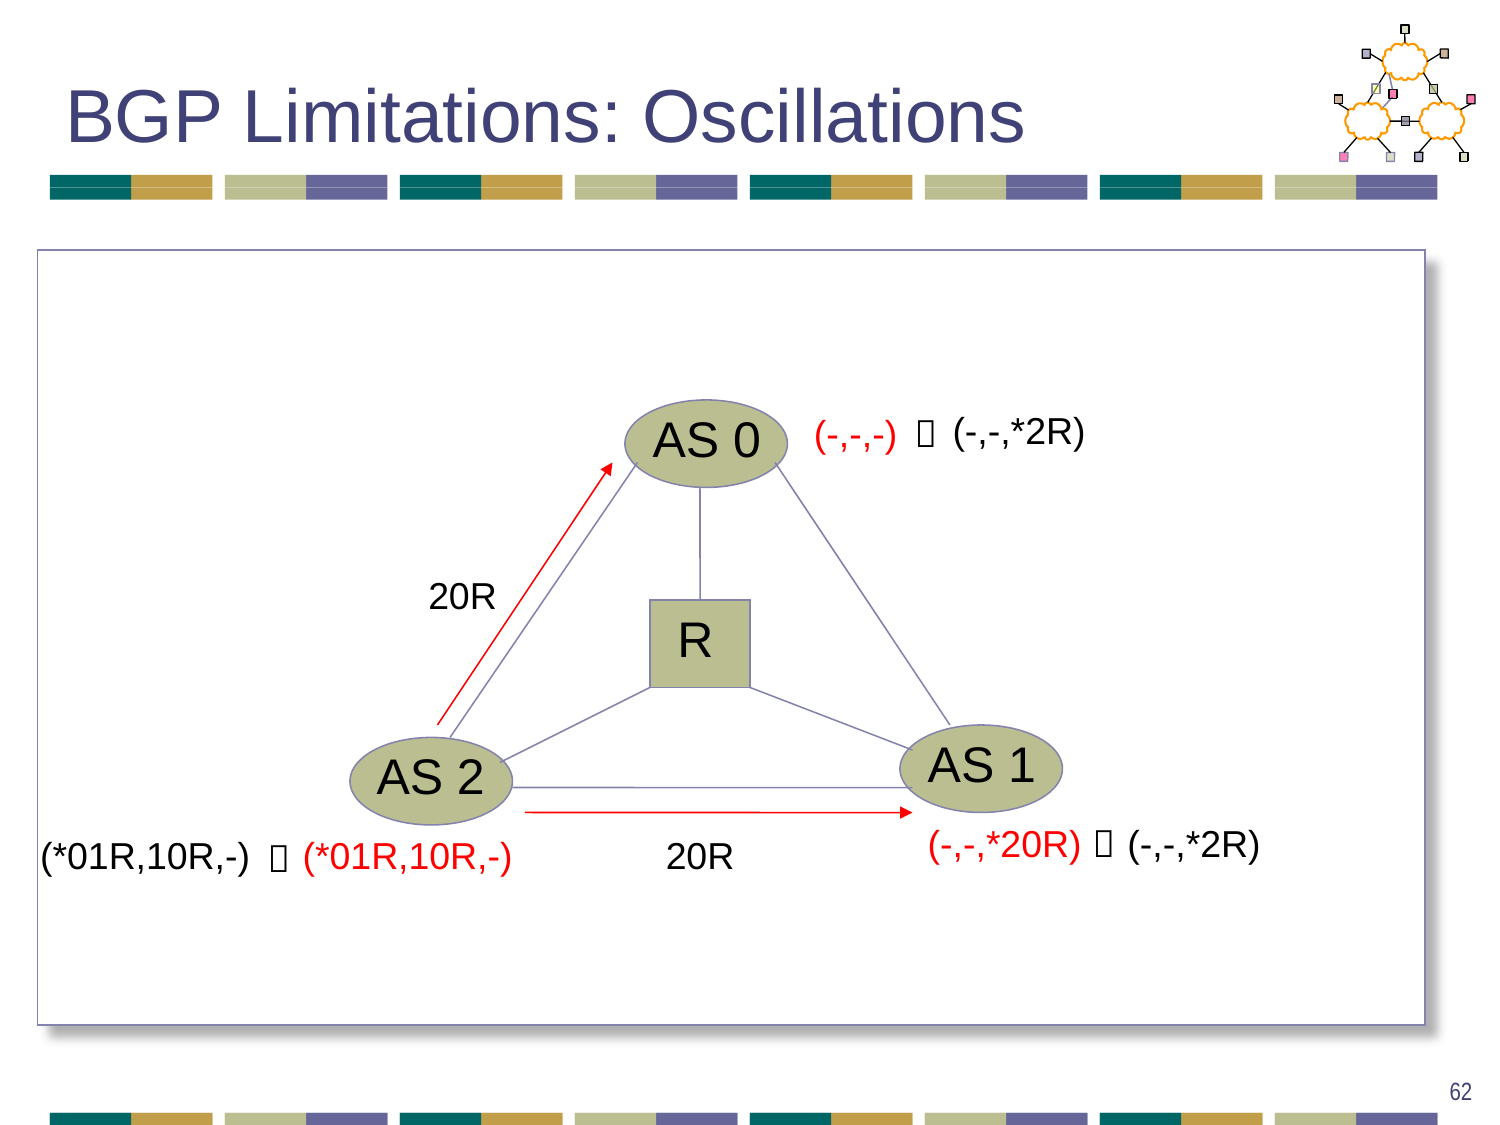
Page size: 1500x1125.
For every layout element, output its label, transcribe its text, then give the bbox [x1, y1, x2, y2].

text_box AS 2 [361, 737, 500, 813]
text_box [624, 420, 637, 467]
text_box (*01R,10R,-) [287, 824, 528, 885]
text_box [37, 249, 1425, 1025]
text_box  [252, 827, 306, 888]
text_box AS 1 [912, 724, 1051, 800]
text_box [650, 599, 750, 688]
text_box 20R [650, 824, 750, 885]
text_box [524, 806, 913, 819]
text_box [1051, 746, 1063, 792]
text_box [649, 475, 763, 488]
text_box (*01R,10R,-) [25, 824, 266, 885]
text_box [349, 759, 361, 804]
text_box [500, 757, 513, 805]
text_box 20R [412, 564, 513, 625]
text_box [437, 462, 613, 726]
text_box [776, 421, 788, 467]
text_box  [899, 402, 952, 462]
text_box (-,-,*2R) [937, 399, 1101, 460]
text_box [375, 813, 487, 824]
text_box AS 0 [637, 399, 776, 475]
slide_number 62 [1174, 1037, 1488, 1113]
text_box (-,-,*2R) [1112, 812, 1276, 873]
text_box [924, 800, 1038, 812]
text_box  [1077, 812, 1112, 873]
text_box R [662, 599, 729, 675]
text_box [899, 745, 912, 787]
text_box (-,-,-) [799, 402, 899, 462]
text_box (-,-,*20R) [912, 812, 1077, 873]
title BGP Limitations: Oscillations [49, 62, 1388, 163]
